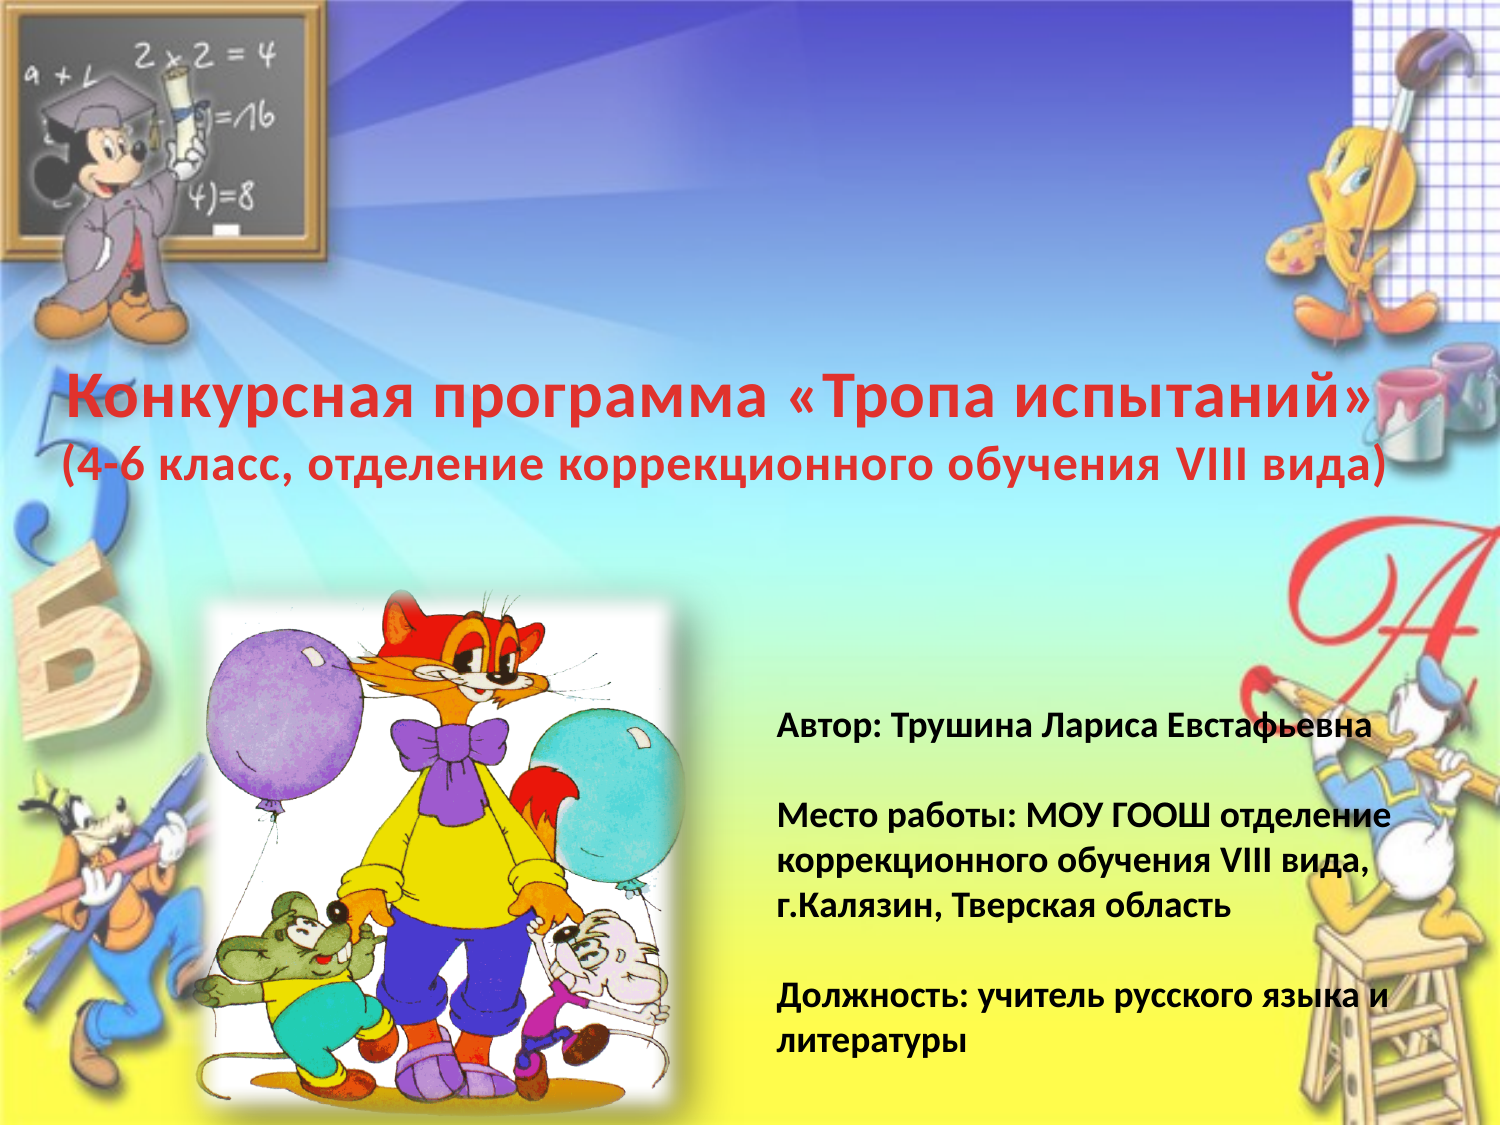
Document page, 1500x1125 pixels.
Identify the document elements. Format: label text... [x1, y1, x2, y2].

text_box Автор: Трушина Лариса Евстафьевна Место работы: МОУ ГООШ отделение коррекционного обучения VIII вида, г.Калязин, Тверская область Должность: учитель русского языка и литературы [761, 692, 1412, 1068]
picture [182, 579, 692, 1125]
text_box Конкурсная программа «Тропа испытаний» (4-6 класс, отделение коррекционного обучения VIII вида) [45, 342, 1417, 558]
text_box (Каникулы) [0, 0, 1500, 1125]
